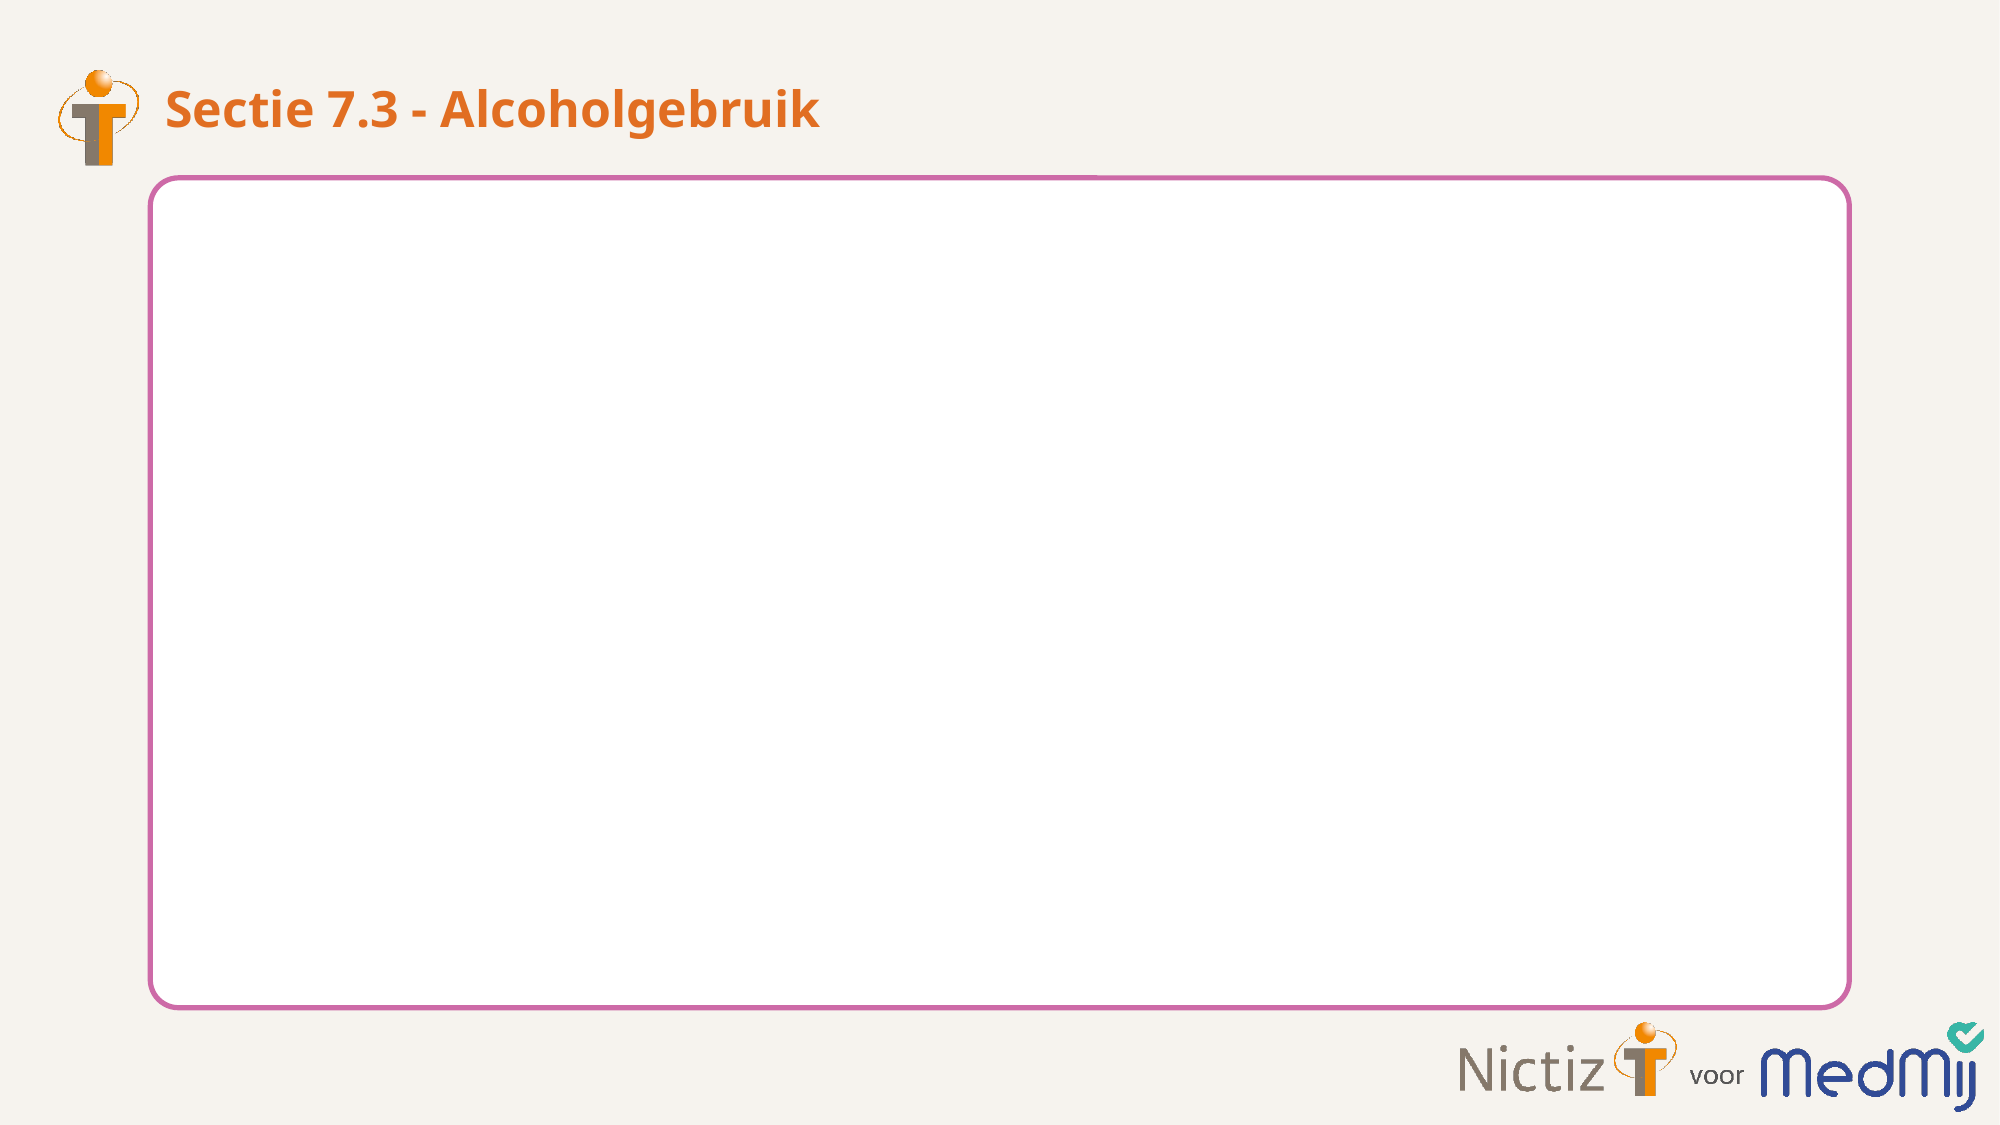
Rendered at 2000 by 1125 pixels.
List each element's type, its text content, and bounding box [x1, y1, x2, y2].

title Sectie 7.3 - Alcoholgebruik [150, 76, 1850, 165]
picture [1457, 1019, 1988, 1113]
picture [50, 66, 151, 187]
